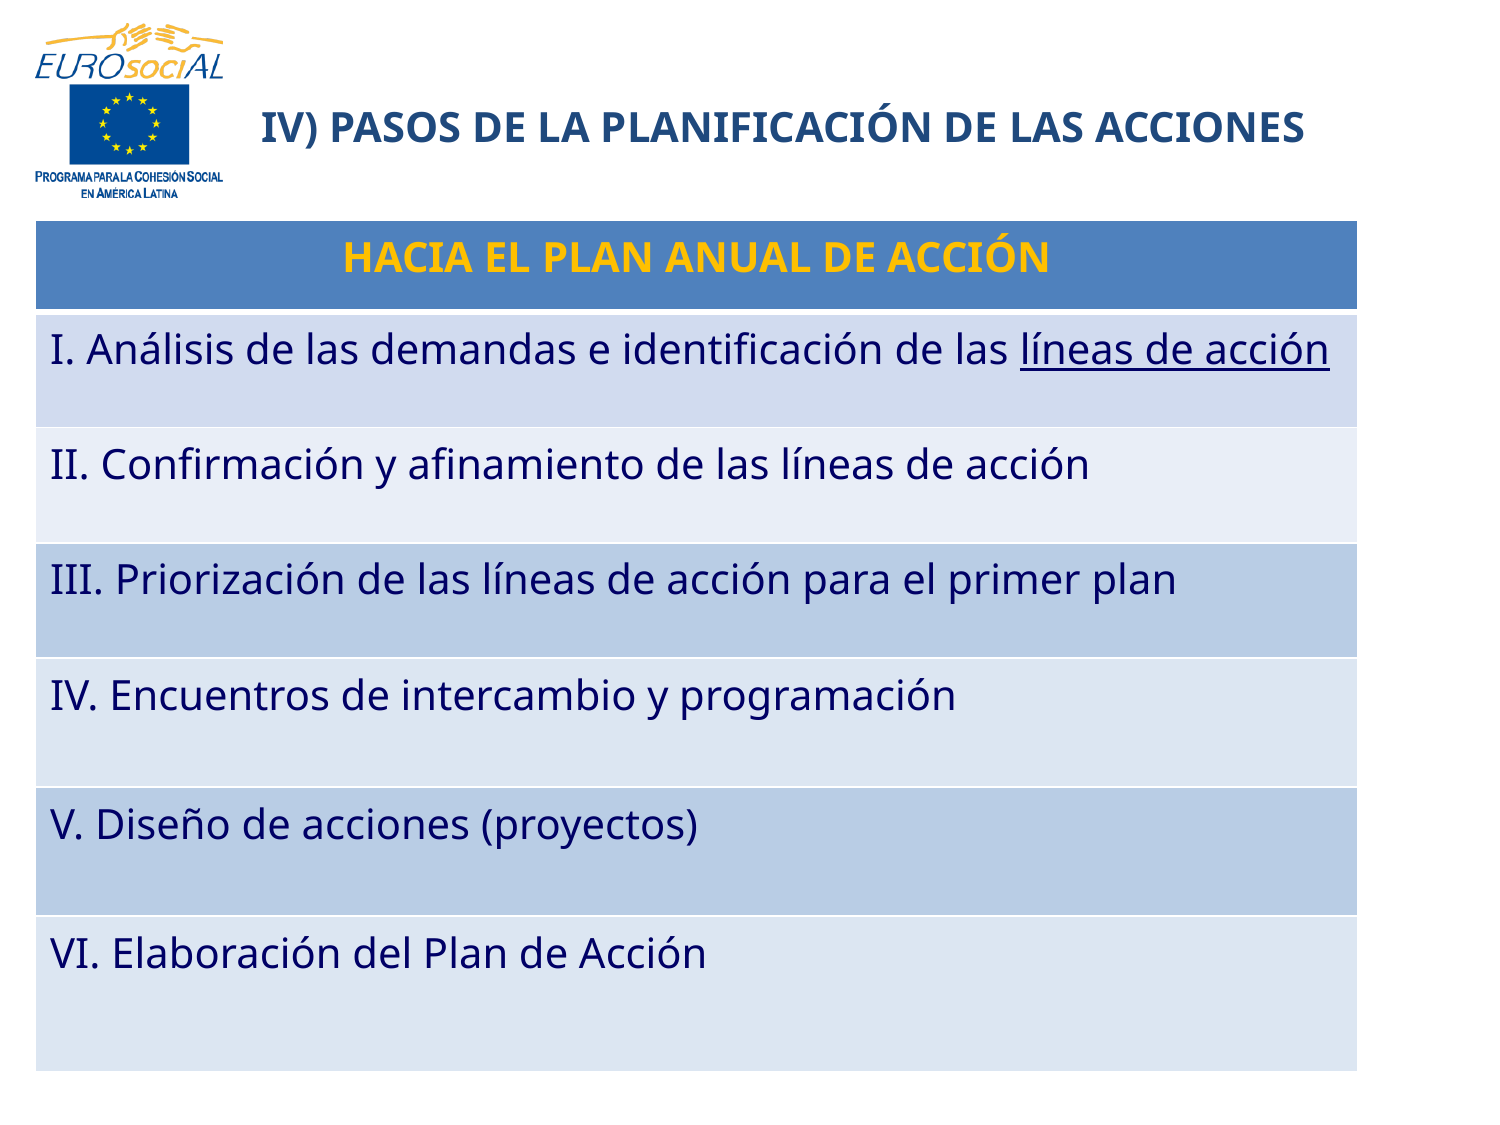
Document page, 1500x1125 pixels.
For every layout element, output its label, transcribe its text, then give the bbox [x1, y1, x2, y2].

text_box IV) PASOS DE LA PLANIFICACIÓN DE LAS ACCIONES [246, 93, 1436, 199]
table_cell I. Análisis de las demandas e identificación de las líneas de acción [36, 315, 1357, 427]
table_cell VI. Elaboración del Plan de Acción [36, 917, 1357, 1071]
picture [34, 23, 223, 198]
table_cell III. Priorización de las líneas de acción para el primer plan [36, 544, 1357, 657]
table_cell IV. Encuentros de intercambio y programación [36, 659, 1357, 786]
table_cell V. Diseño de acciones (proyectos) [36, 788, 1357, 915]
table_cell II. Confirmación y afinamiento de las líneas de acción [36, 428, 1357, 542]
table_header HACIA EL PLAN ANUAL DE ACCIÓN [36, 221, 1357, 309]
